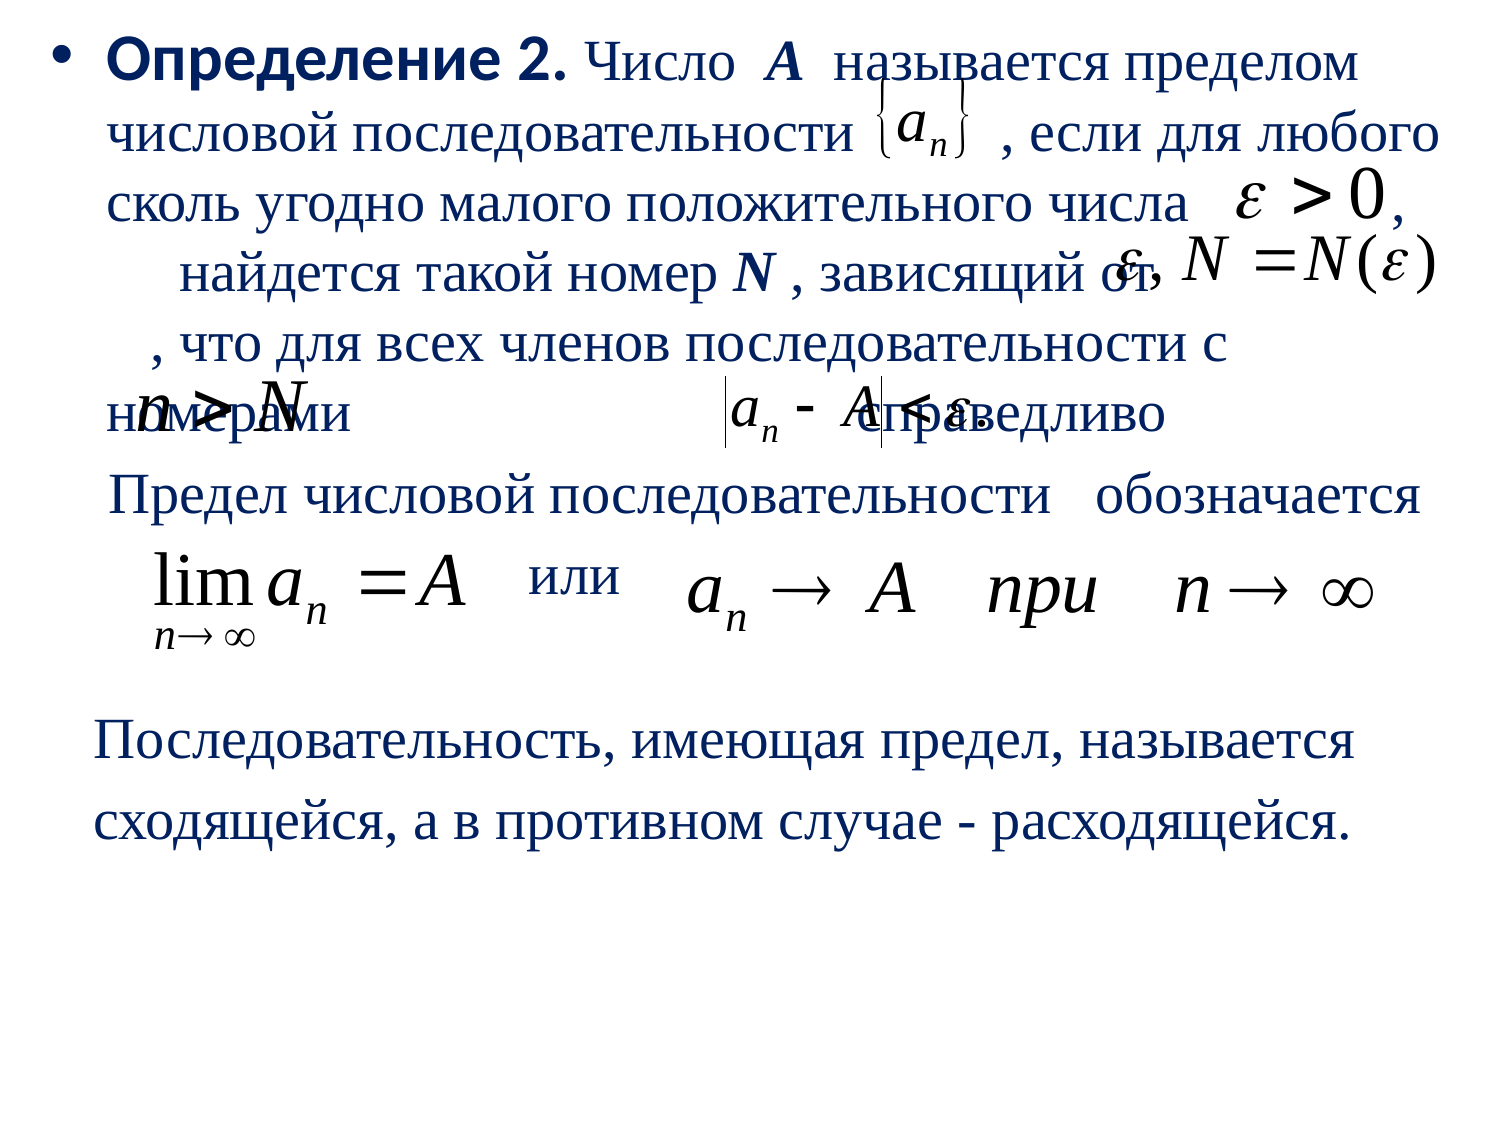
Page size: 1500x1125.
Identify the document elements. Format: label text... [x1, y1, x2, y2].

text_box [1222, 148, 1400, 218]
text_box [141, 529, 478, 669]
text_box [1104, 219, 1448, 309]
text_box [867, 77, 985, 173]
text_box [674, 537, 1391, 651]
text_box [714, 361, 997, 463]
list Определение 2. Число A называется пределом числовой последовательности , если для любого сколь угодно малого положительного числа , найдется такой номер N , зависящий от , что для всех членов последовательности с номерами справедливо Предел числовой последовательности обозначается или Последовательность, имеющая предел, называется сходящейся, а в противном случае - расходящейся. [35, 5, 1465, 550]
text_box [123, 361, 327, 451]
list Определение 2. Число A называется пределом числовой последовательности , если для любого сколь угодно малого положительного числа , найдется такой номер N , зависящий от , что для всех членов последовательности с номерами справедливо Предел числовой последовательности обозначается или Последовательность, имеющая предел, называется сходящейся, а в противном случае - расходящейся. [35, 551, 1465, 993]
